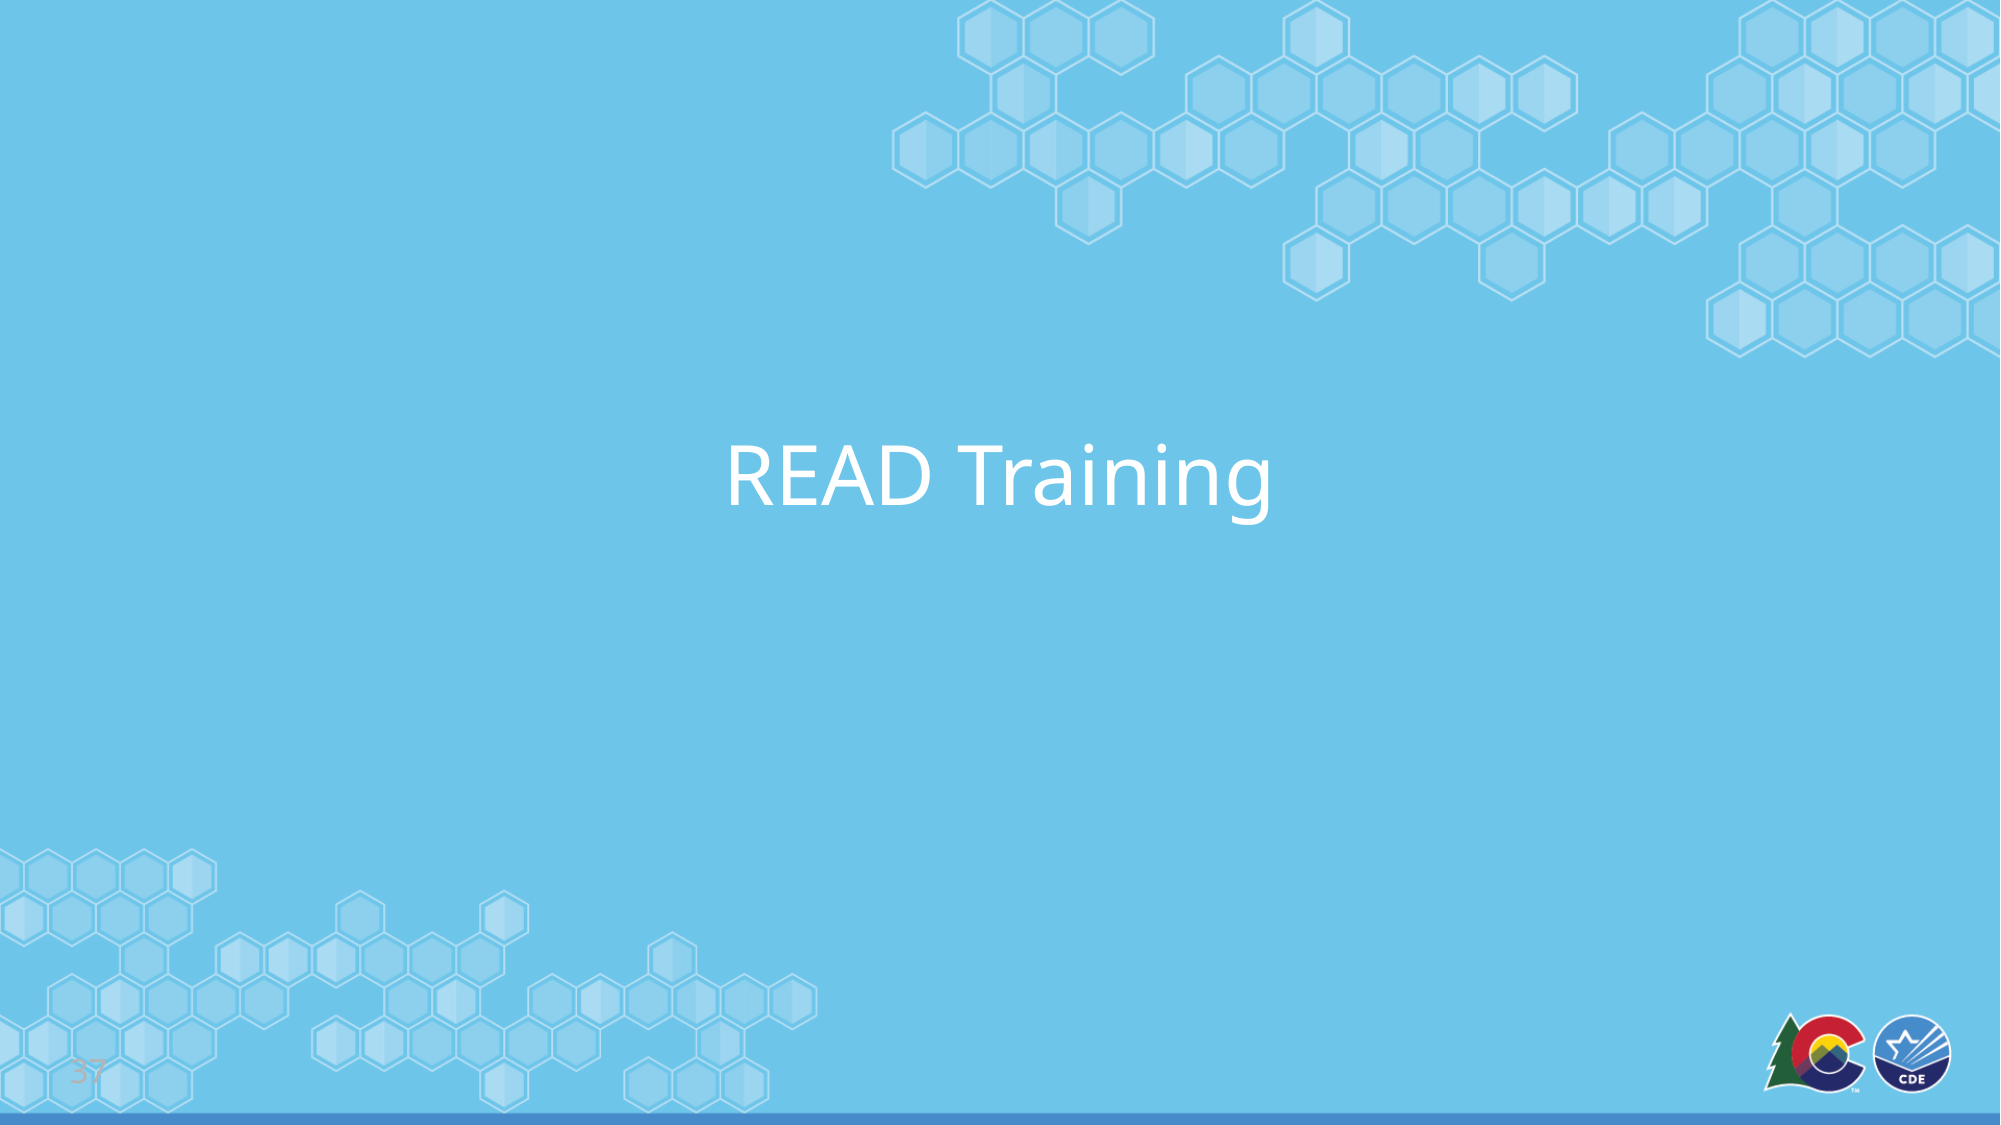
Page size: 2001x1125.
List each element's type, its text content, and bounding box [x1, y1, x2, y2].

title READ Training [0, 425, 2000, 810]
picture [0, 810, 2000, 1125]
slide_number 37 [54, 1042, 191, 1103]
picture [0, 0, 2000, 425]
